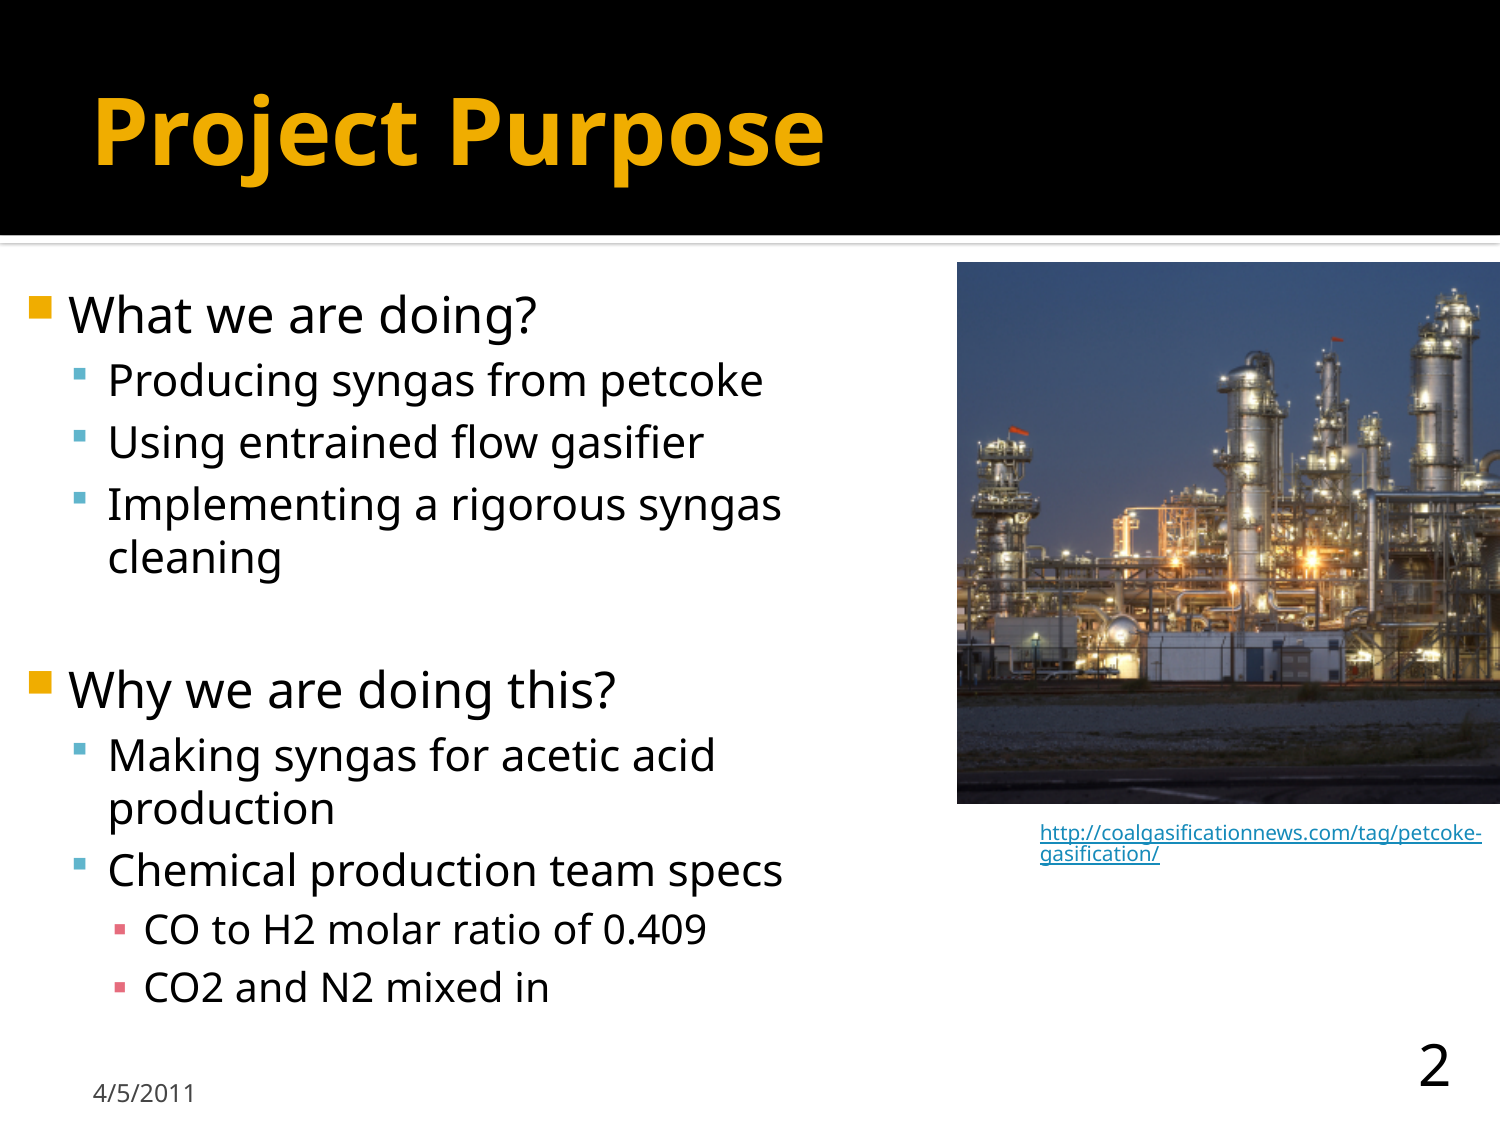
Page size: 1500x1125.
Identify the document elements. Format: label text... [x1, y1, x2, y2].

list What we are doing? Producing syngas from petcoke Using entrained flow gasifier Implementing a rigorous syngas cleaning Why we are doing this? Making syngas for acetic acid production Chemical production team specs CO to H2 molar ratio of 0.409 CO2 and N2 mixed in [0, 267, 958, 1027]
title Project Purpose [75, 25, 1425, 231]
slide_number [75, 1062, 425, 1108]
picture [957, 262, 1500, 804]
slide_number 2 [1345, 1062, 1467, 1108]
text_box http://coalgasificationnews.com/tag/petcoke-gasification/ [1025, 812, 1500, 856]
